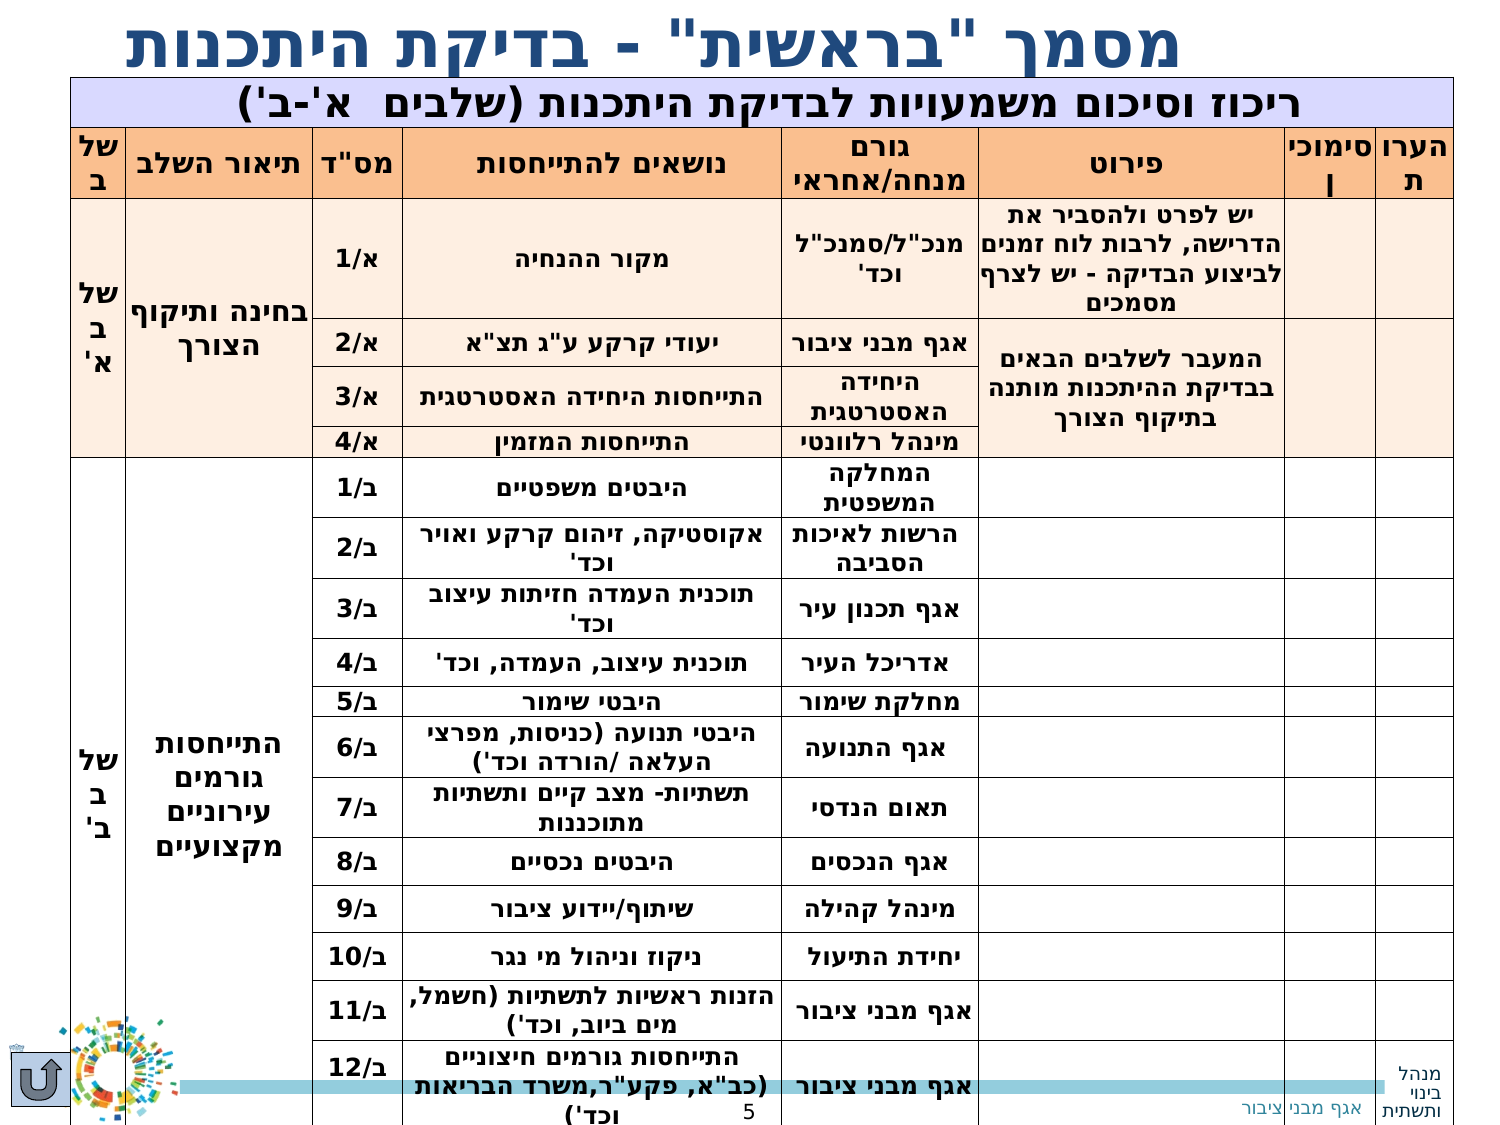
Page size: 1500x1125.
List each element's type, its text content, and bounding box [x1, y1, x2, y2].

table_cell אגף הנכסים [782, 838, 978, 885]
table_cell אגף מבני ציבור [782, 981, 978, 1040]
table_cell תוכנית העמדה חזיתות עיצוב וכד' [403, 579, 781, 638]
table_cell אגף מבני ציבור [782, 1041, 978, 1125]
table_cell שלב ב' [71, 458, 125, 1125]
table_cell נושאים להתייחסות [403, 128, 781, 198]
table_cell התייחסות היחידה האסטרטגית [403, 367, 781, 426]
table_cell [979, 687, 1284, 716]
table_cell [1376, 458, 1453, 517]
table_cell מינהל רלוונטי [782, 427, 978, 457]
table_cell אדריכל העיר [782, 639, 978, 686]
table_cell תשתיות- מצב קיים ותשתיות מתוכננות [403, 778, 781, 837]
table_cell [1285, 579, 1375, 638]
table_cell [1376, 639, 1453, 686]
table_cell [1285, 778, 1375, 837]
table_cell [1376, 319, 1453, 457]
table_cell יש לפרט ולהסביר את הדרישה, לרבות לוח זמנים לביצוע הבדיקה - יש לצרף מסמכים [979, 199, 1284, 318]
table_cell [1285, 199, 1375, 318]
table_cell [979, 778, 1284, 837]
table_cell מנכ"ל/סמנכ"ל וכד' [782, 199, 978, 318]
table_cell פירוט [979, 128, 1284, 198]
table_cell [1376, 933, 1453, 980]
table_cell מינהל קהילה [782, 886, 978, 932]
table_cell יחידת התיעול [782, 933, 978, 980]
table_cell ב/11 [313, 981, 402, 1040]
table_cell [1376, 886, 1453, 932]
picture [7, 1013, 70, 1123]
table_cell [979, 518, 1284, 578]
table_cell [979, 838, 1284, 885]
table_cell [979, 717, 1284, 777]
table_cell [1285, 717, 1375, 777]
table_cell תאום הנדסי [782, 778, 978, 837]
table_cell הרשות לאיכות הסביבה [782, 518, 978, 578]
table_cell אגף התנועה [782, 717, 978, 777]
table_cell המחלקה המשפטית [782, 458, 978, 517]
table_cell ב/5 [313, 687, 402, 716]
table_cell הזנות ראשיות לתשתיות (חשמל, מים ביוב, וכד') [403, 981, 781, 1040]
table_cell התייחסות גורמים חיצוניים (כב"א, פקע"ר,משרד הבריאות וכד') [403, 1041, 781, 1125]
table_cell התייחסות גורמים עירוניים מקצועיים [126, 458, 312, 1125]
table_cell המעבר לשלבים הבאים בבדיקת ההיתכנות מותנה בתיקוף הצורך [979, 319, 1284, 457]
table_cell [1285, 319, 1375, 457]
table_cell בחינה ותיקוף הצורך [126, 199, 312, 457]
table_cell גורם מנחה/אחראי [782, 128, 978, 198]
table_cell ב/8 [313, 838, 402, 885]
table_cell ב/2 [313, 518, 402, 578]
table_cell מקור ההנחיה [403, 199, 781, 318]
table_cell ב/7 [313, 778, 402, 837]
table_cell א/4 [313, 427, 402, 457]
text_box [10, 1050, 73, 1109]
table_cell שלב [71, 128, 125, 198]
table_cell [979, 458, 1284, 517]
table_cell [1376, 778, 1453, 837]
table_cell שיתוף/יידוע ציבור [403, 886, 781, 932]
table_cell [979, 981, 1284, 1040]
table_cell ב/4 [313, 639, 402, 686]
table_cell [1376, 518, 1453, 578]
table_cell ב/3 [313, 579, 402, 638]
text_box מסמך "בראשית" - בדיקת היתכנות [0, 0, 1199, 88]
table_cell ב/9 [313, 886, 402, 932]
table_cell [979, 886, 1284, 932]
table_cell מס"ד [313, 128, 402, 198]
table_cell [1376, 579, 1453, 638]
table_cell היבטים נכסיים [403, 838, 781, 885]
table_cell היבטי שימור [403, 687, 781, 716]
table_cell היבטים משפטיים [403, 458, 781, 517]
table_cell [1376, 199, 1453, 318]
table_cell א/3 [313, 367, 402, 426]
table_cell [1285, 639, 1375, 686]
table_cell [1285, 838, 1375, 885]
table_cell מחלקת שימור [782, 687, 978, 716]
table_cell [1285, 886, 1375, 932]
table_cell [979, 933, 1284, 980]
table_cell [1285, 981, 1375, 1040]
table_cell [1285, 1041, 1375, 1125]
table_cell [1376, 717, 1453, 777]
table_cell [979, 639, 1284, 686]
table_cell יעודי קרקע ע"ג תצ"א [403, 319, 781, 366]
table_cell תוכנית עיצוב, העמדה, וכד' [403, 639, 781, 686]
table_cell א/2 [313, 319, 402, 366]
table_cell א/1 [313, 199, 402, 318]
table_cell היחידה האסטרטגית [782, 367, 978, 426]
table_cell התייחסות המזמין [403, 427, 781, 457]
table_cell [979, 1041, 1284, 1125]
table_cell [1376, 1041, 1453, 1125]
table_cell [1376, 687, 1453, 716]
table_cell שלב א' [71, 199, 125, 457]
table_cell אגף תכנון עיר [782, 579, 978, 638]
table_cell [1376, 838, 1453, 885]
table_cell הערות [1376, 128, 1453, 198]
table_cell תיאור השלב [126, 128, 312, 198]
table_cell [1376, 981, 1453, 1040]
table_cell ב/10 [313, 933, 402, 980]
table_header ריכוז וסיכום משמעויות לבדיקת היתכנות (שלבים א'-ב') [71, 78, 1453, 127]
table_cell ב/6 [313, 717, 402, 777]
table_cell [1285, 933, 1375, 980]
table_cell אקוסטיקה, זיהום קרקע ואויר וכד' [403, 518, 781, 578]
table_cell היבטי תנועה (כניסות, מפרצי העלאה /הורדה וכד') [403, 717, 781, 777]
table_cell ב/12 [313, 1041, 402, 1125]
table_cell [1285, 458, 1375, 517]
table_cell אגף מבני ציבור [782, 319, 978, 366]
table_cell ב/1 [313, 458, 402, 517]
table_cell ניקוז וניהול מי נגר [403, 933, 781, 980]
table_cell [1285, 518, 1375, 578]
table_cell סימוכין [1285, 128, 1375, 198]
table_cell [979, 579, 1284, 638]
table_cell [1285, 687, 1375, 716]
